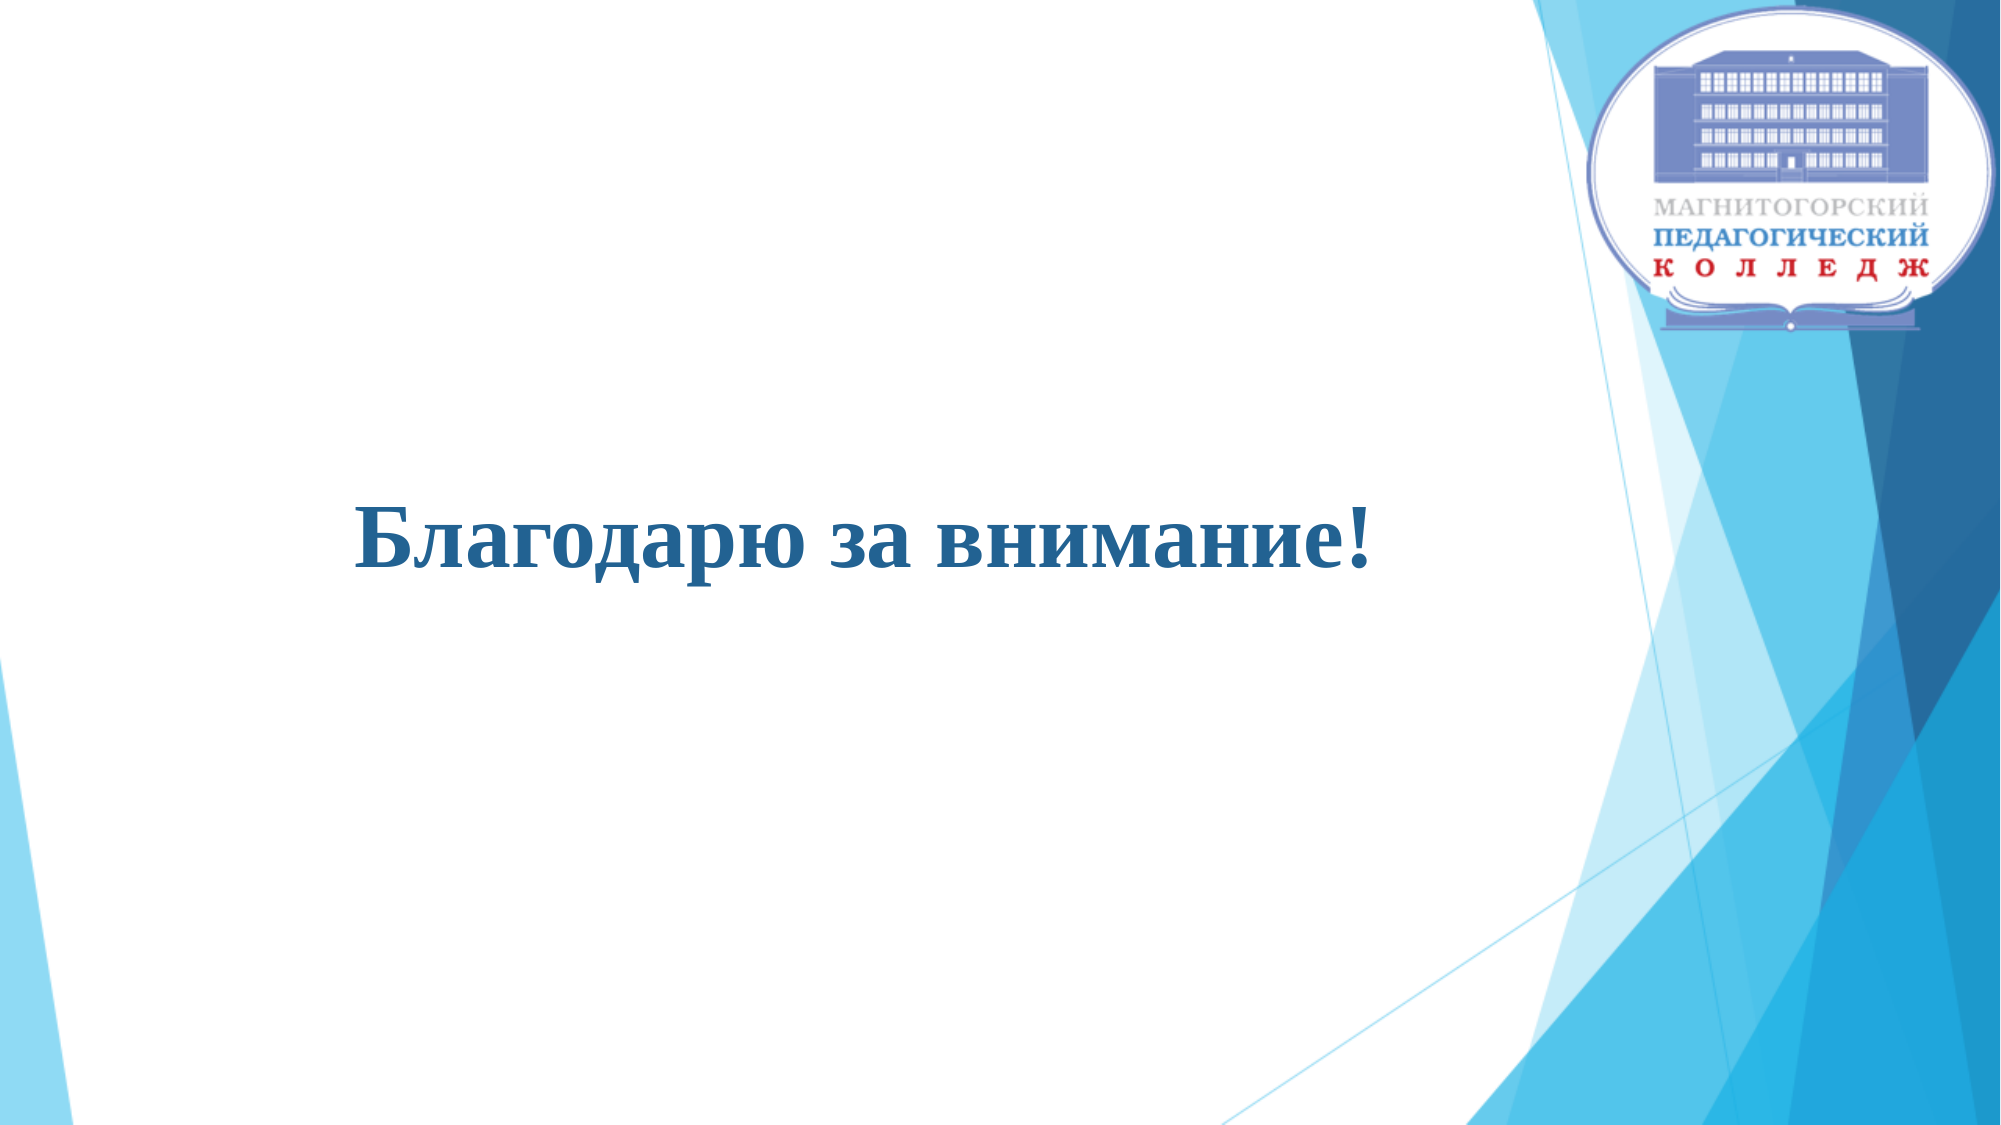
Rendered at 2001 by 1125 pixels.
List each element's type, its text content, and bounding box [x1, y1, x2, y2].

title Благодарю за внимание! [160, 468, 1571, 686]
picture [0, 0, 2001, 1125]
